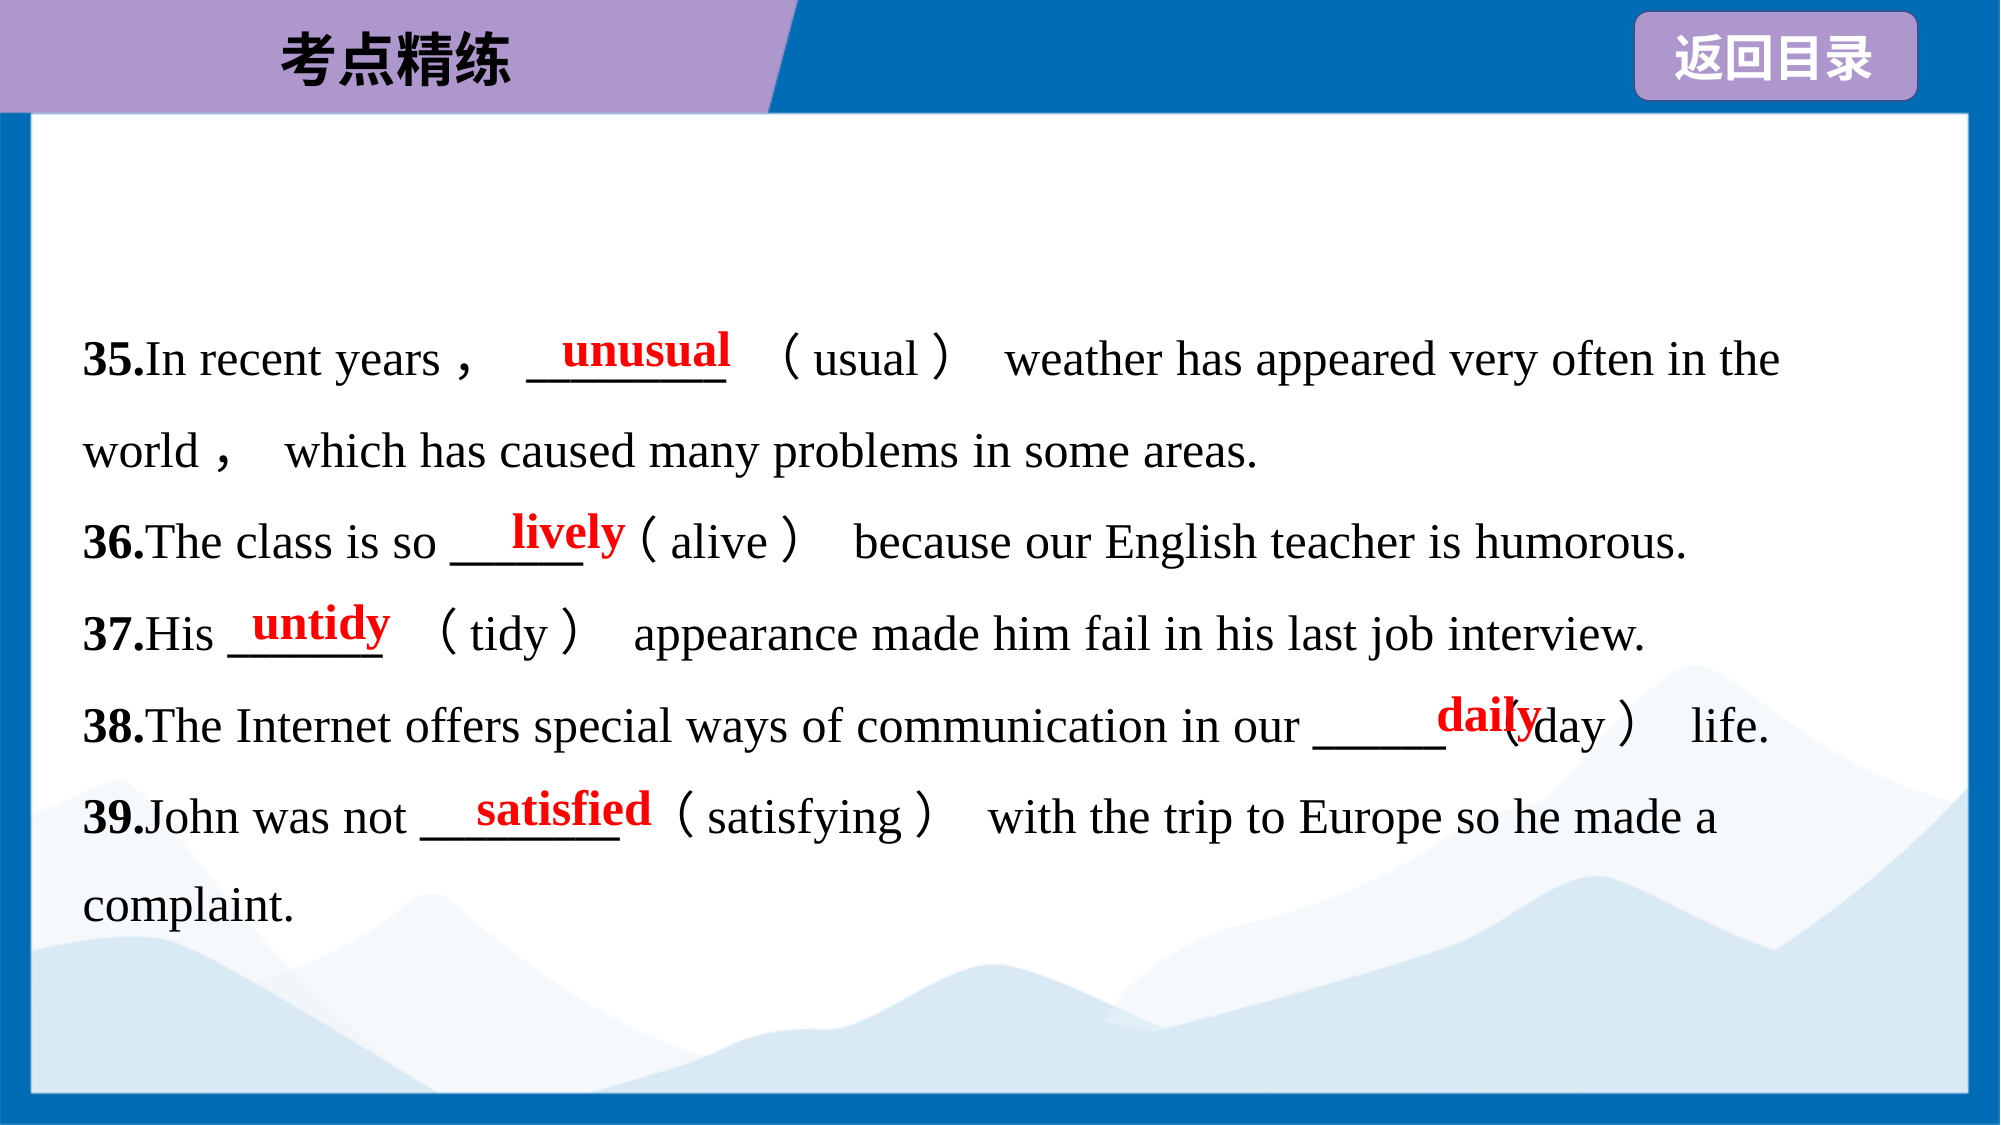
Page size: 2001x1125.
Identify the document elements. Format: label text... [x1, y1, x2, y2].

text_box daily [1418, 653, 1560, 733]
text_box lively [494, 470, 644, 549]
text_box 35.In recent years， _________ （usual） weather has appeared very often in the world， which has caused many problems in some areas. 36.The class is so ______ （alive） because our English teacher is humorous. 37.His _______ （tidy） appearance made him fail in his last job interview. 38.The Internet offers special ways of communication in our ______ （day） life. 39.John was not _________ （satisfying） with the trip to Europe so he made a complaint. [82, 293, 1917, 923]
text_box unusual [543, 289, 750, 368]
text_box untidy [233, 562, 410, 641]
picture [0, 0, 2000, 1125]
text_box satisfied [458, 747, 670, 827]
